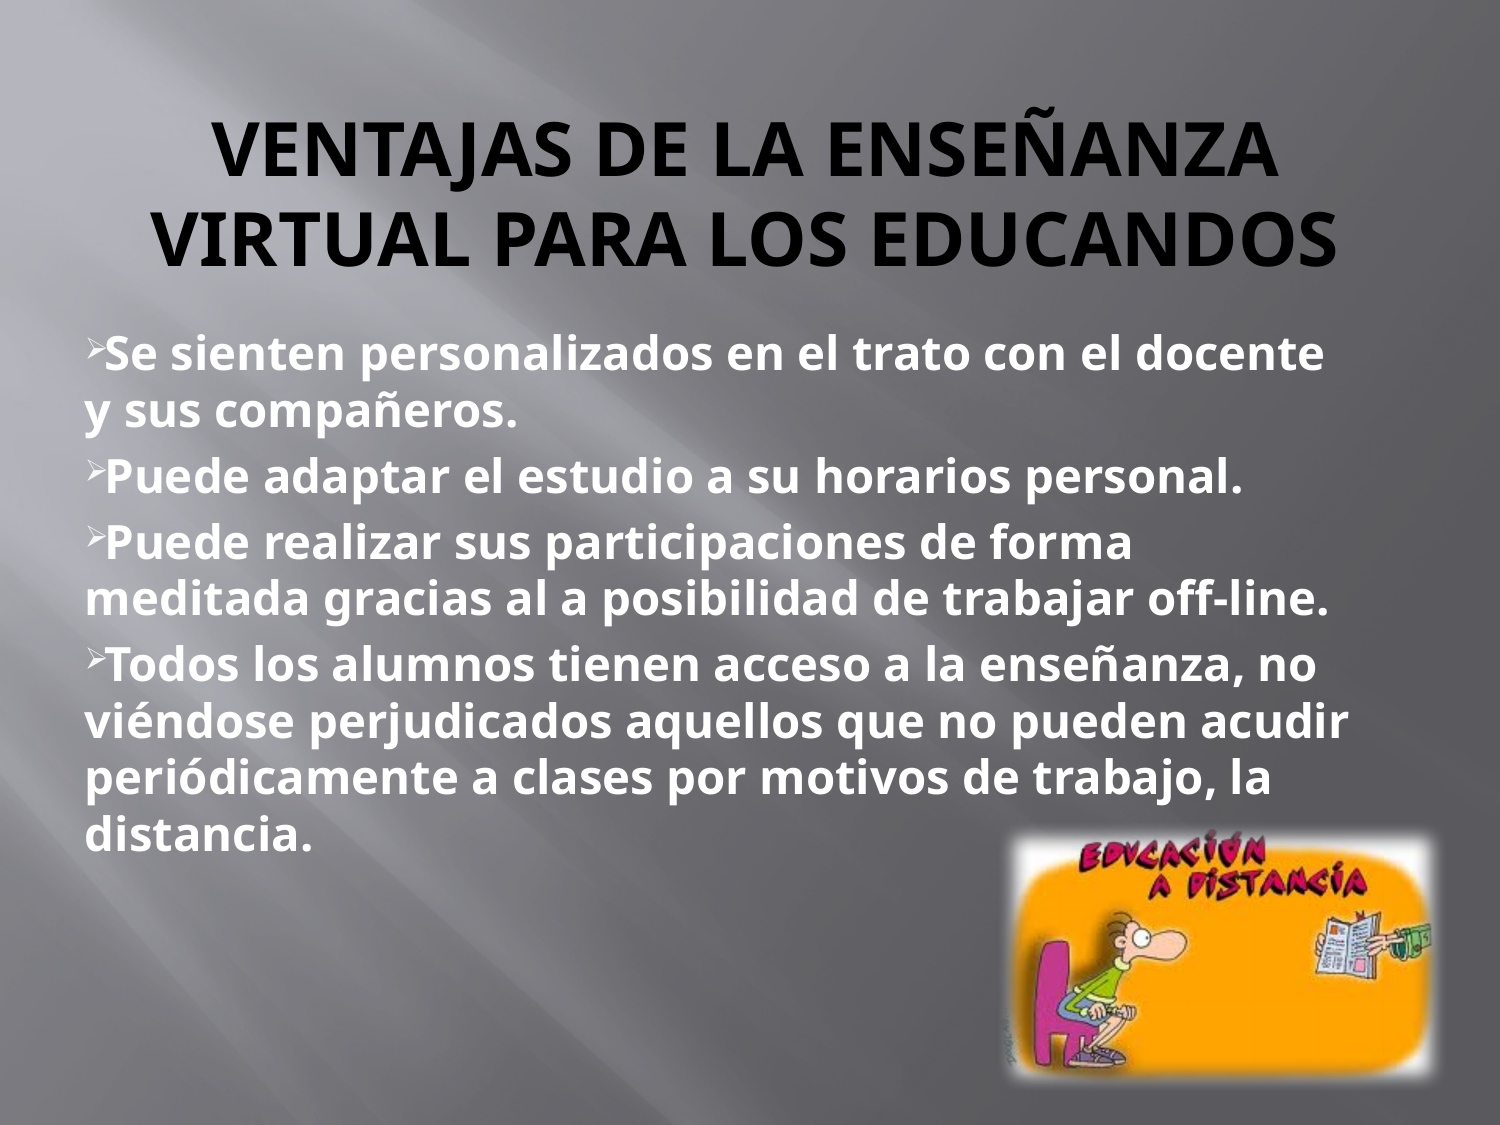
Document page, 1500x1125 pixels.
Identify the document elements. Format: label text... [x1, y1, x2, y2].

subtitle Se sienten personalizados en el trato con el docente y sus compañeros. Puede adaptar el estudio a su horarios personal. Puede realizar sus participaciones de forma meditada gracias al a posibilidad de trabajar off-line. Todos los alumnos tienen acceso a la enseñanza, no viéndose perjudicados aquellos que no pueden acudir periódicamente a clases por motivos de trabajo, la distancia. [70, 316, 1372, 914]
title Ventajas de la enseñanza virtual para los educandos [70, 58, 1421, 282]
picture [995, 820, 1448, 1093]
